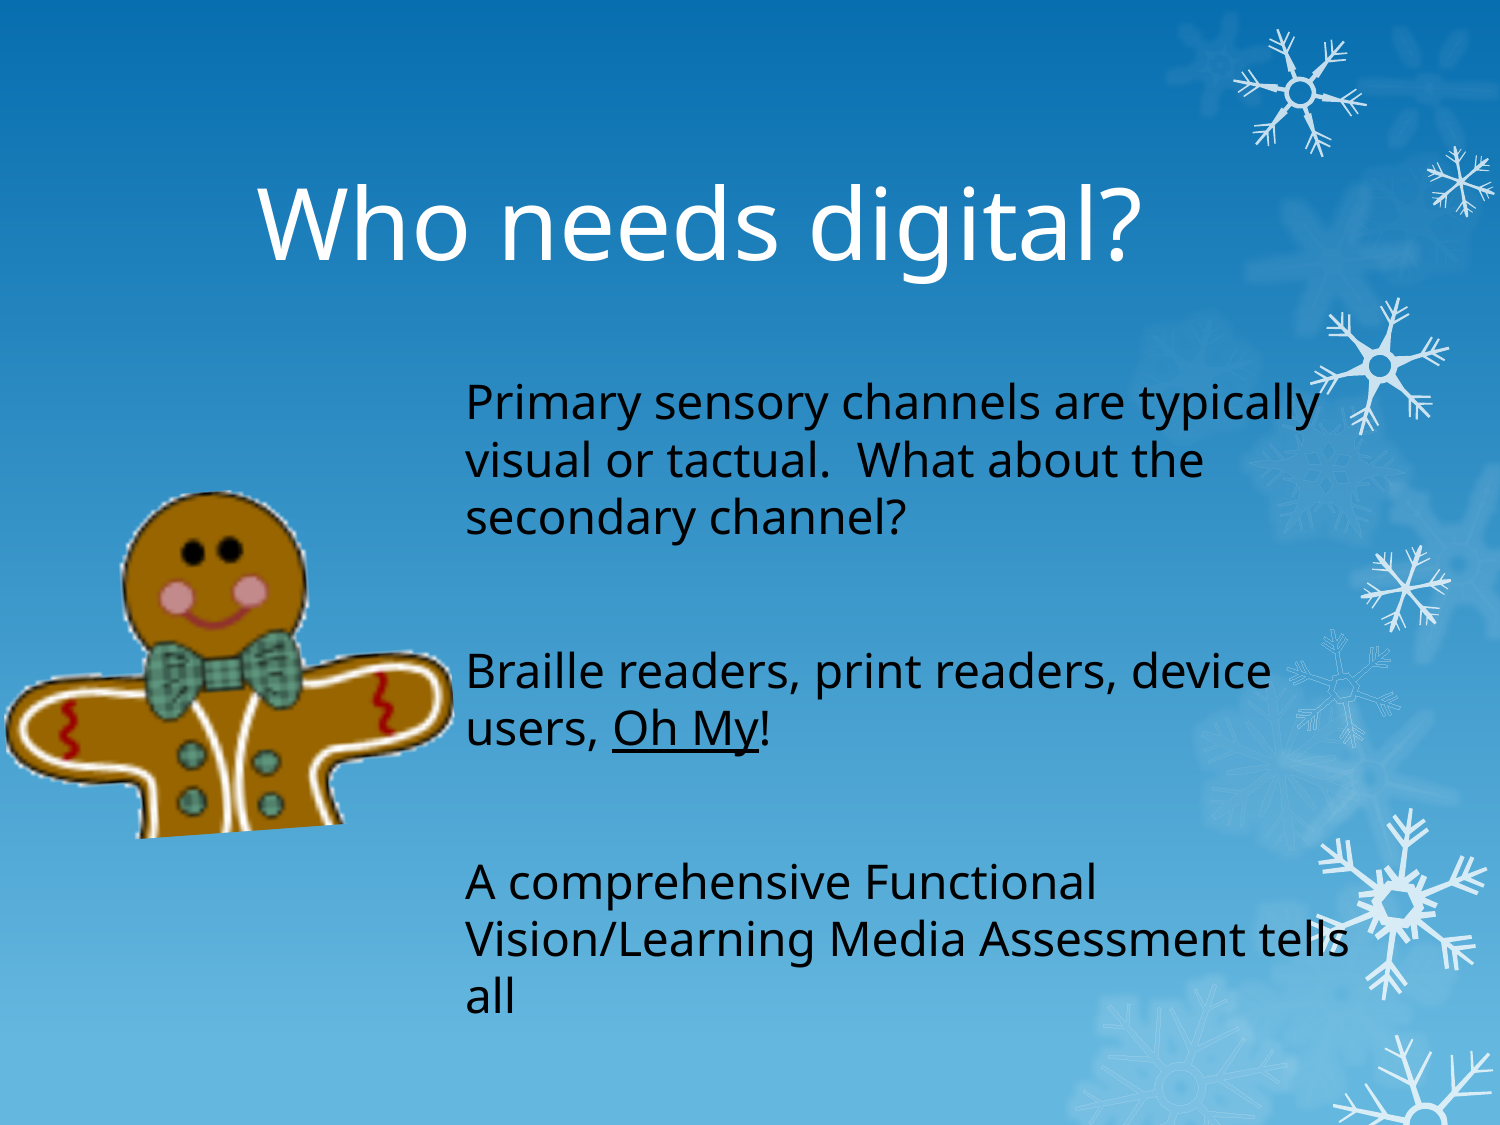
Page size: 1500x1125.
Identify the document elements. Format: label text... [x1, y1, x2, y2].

list Primary sensory channels are typically visual or tactual. What about the secondary channel? Braille readers, print readers, device users, Oh My! A comprehensive Functional Vision/Learning Media Assessment tells all [450, 364, 1413, 1038]
picture [0, 476, 462, 849]
title Who needs digital? [50, 50, 1263, 291]
